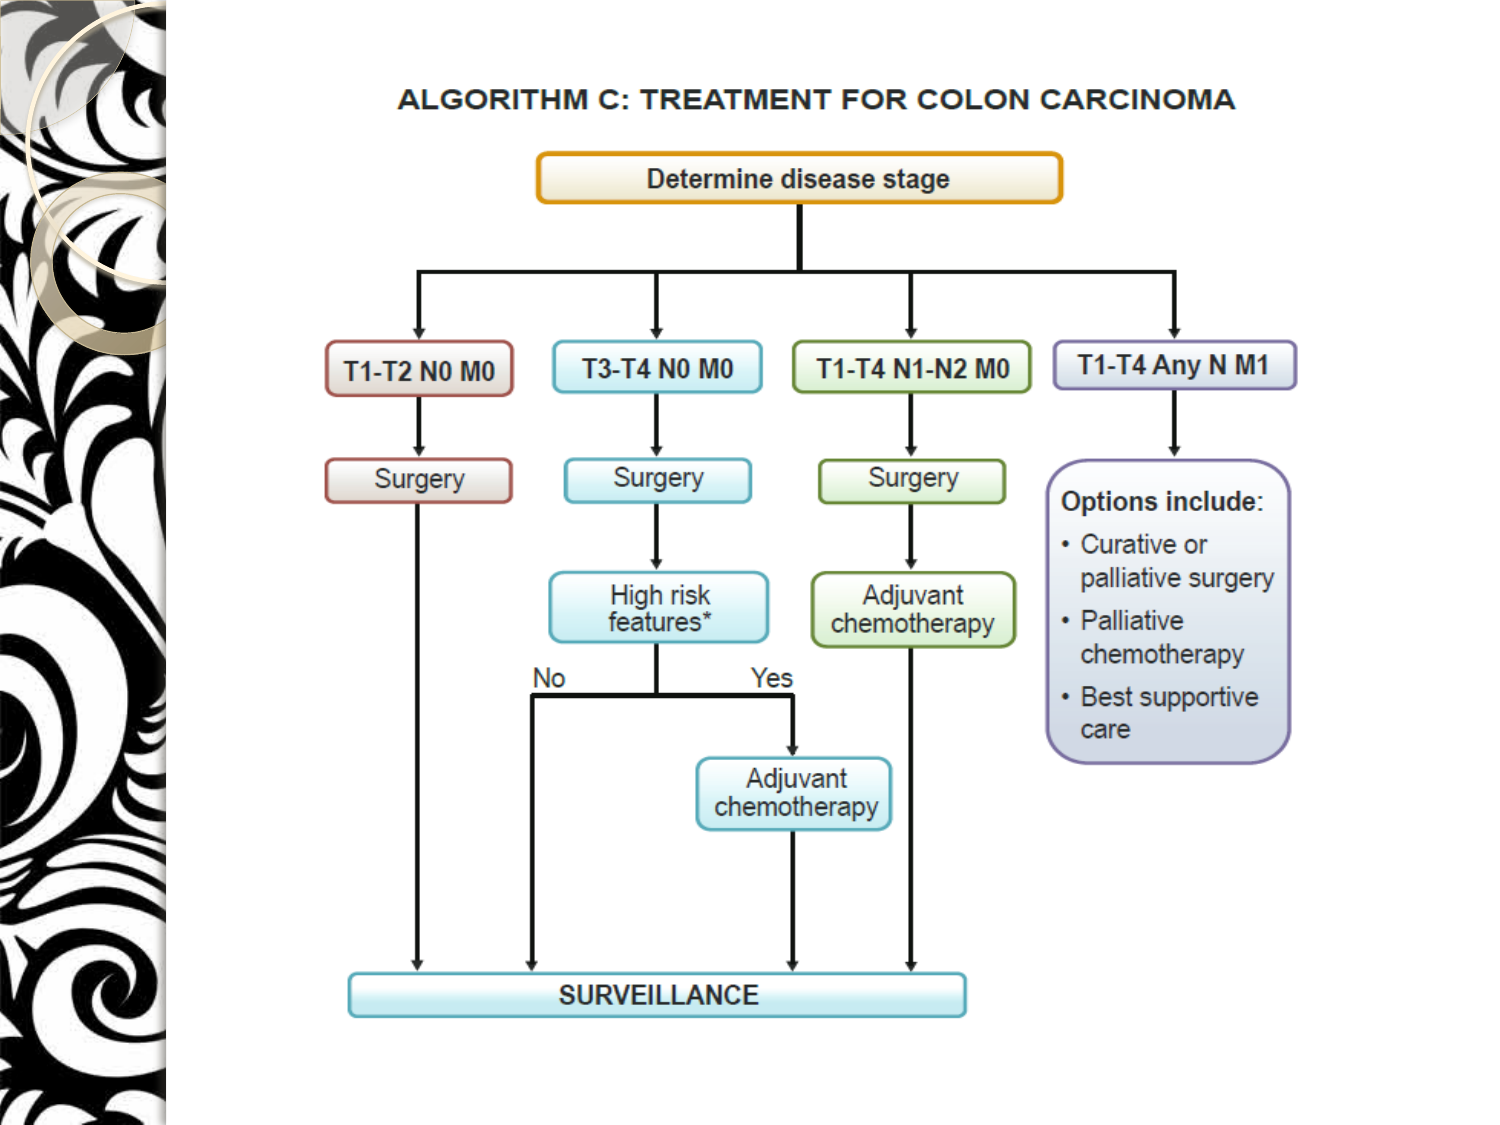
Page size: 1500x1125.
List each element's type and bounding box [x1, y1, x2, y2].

picture [304, 68, 1324, 1045]
picture [53, 241, 160, 332]
picture [0, 134, 166, 1125]
picture [32, 13, 160, 207]
picture [62, 195, 160, 280]
picture [136, 0, 164, 4]
